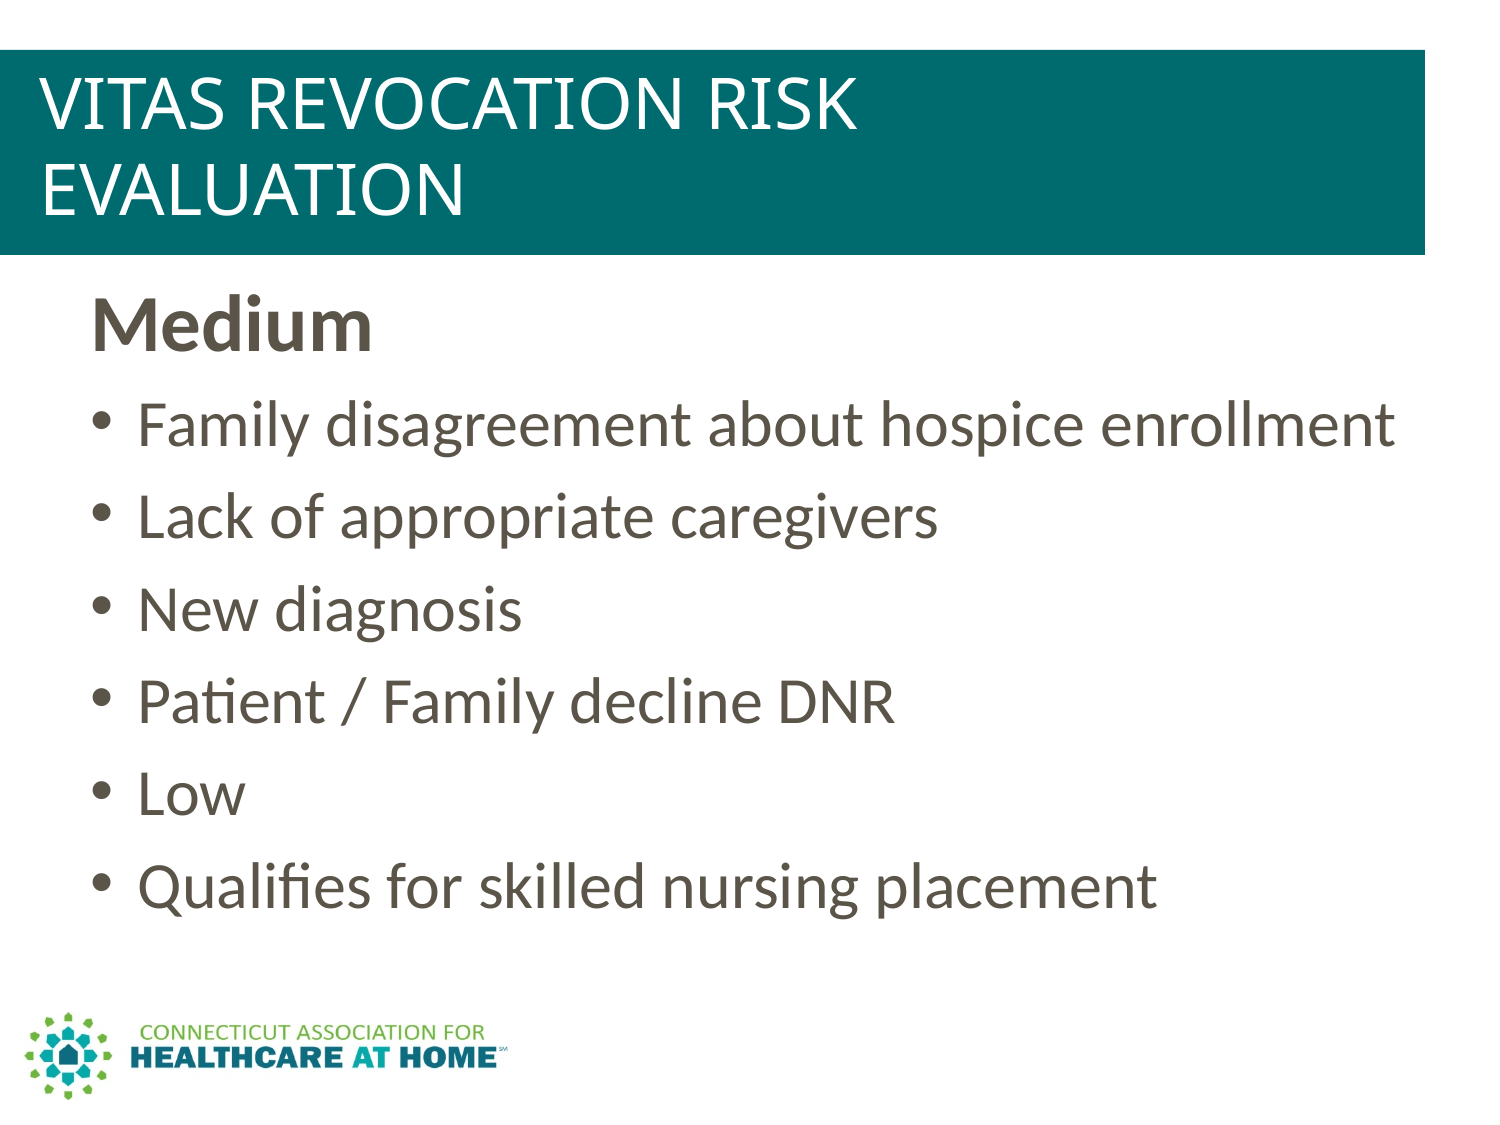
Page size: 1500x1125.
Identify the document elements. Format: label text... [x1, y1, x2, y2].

picture [24, 1012, 520, 1101]
list Medium Family disagreement about hospice enrollment Lack of appropriate caregivers New diagnosis Patient / Family decline DNR Low Qualifies for skilled nursing placement [75, 262, 1425, 1005]
title Vitas revocation risk evaluation [24, 50, 1375, 238]
text_box [0, 48, 1427, 257]
